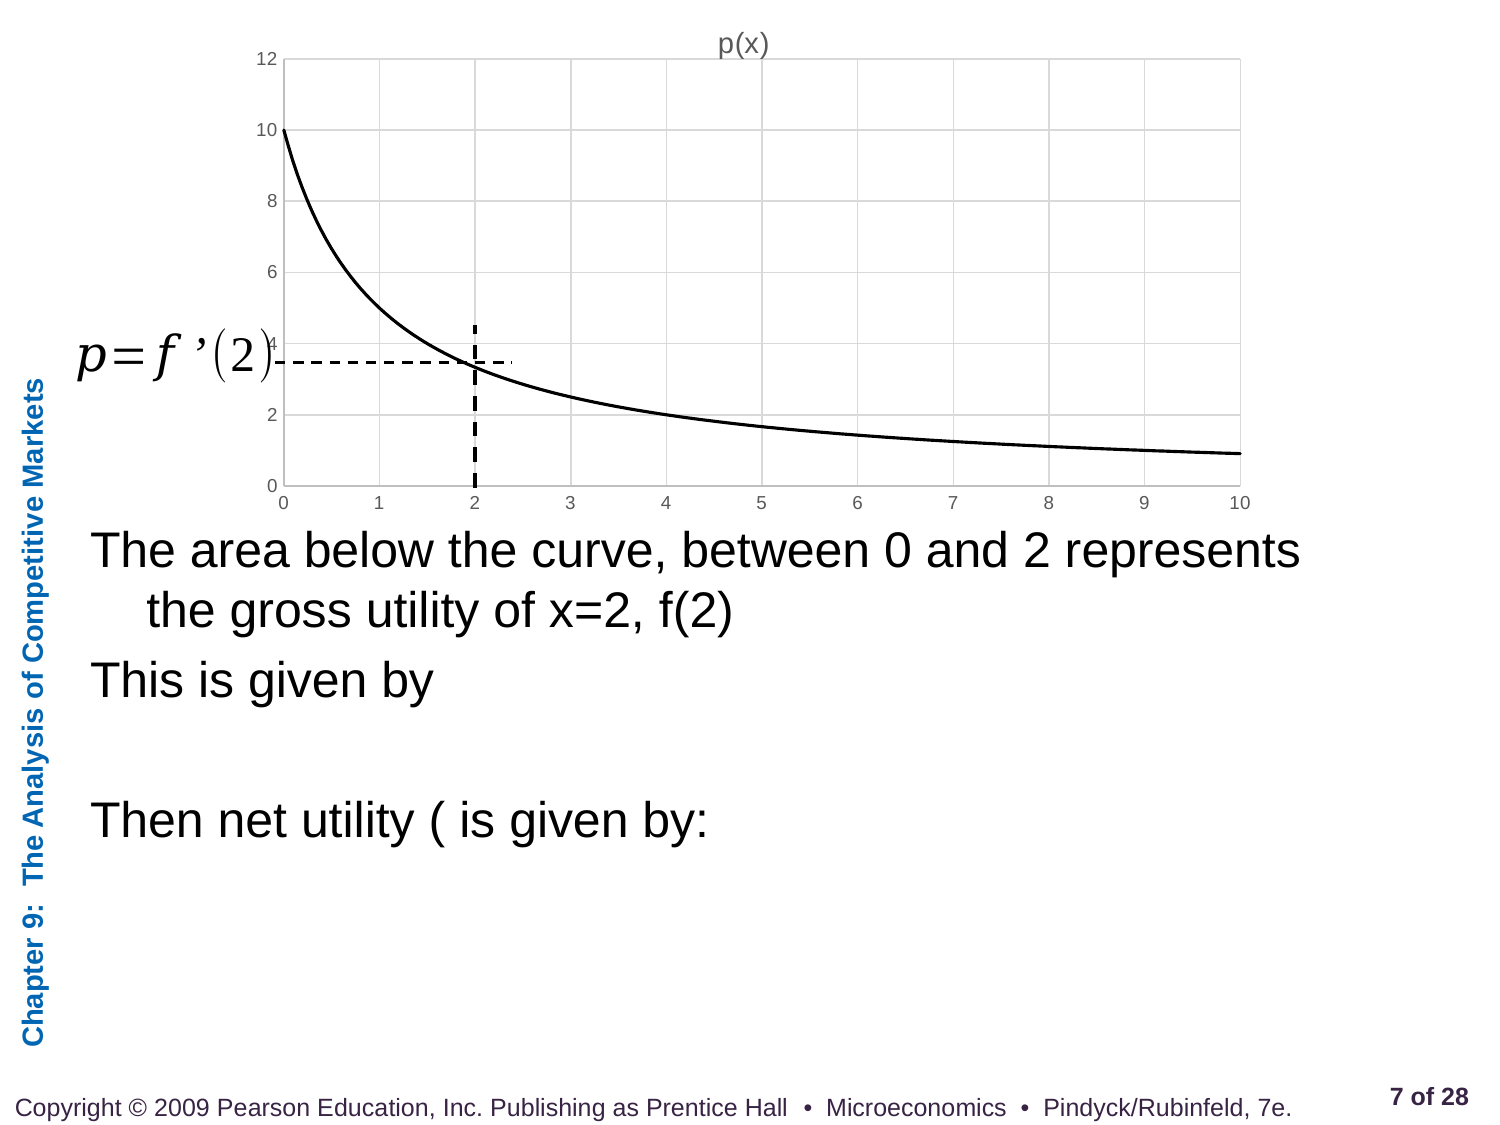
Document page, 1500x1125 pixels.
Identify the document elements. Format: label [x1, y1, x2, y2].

chart [224, 0, 1263, 526]
